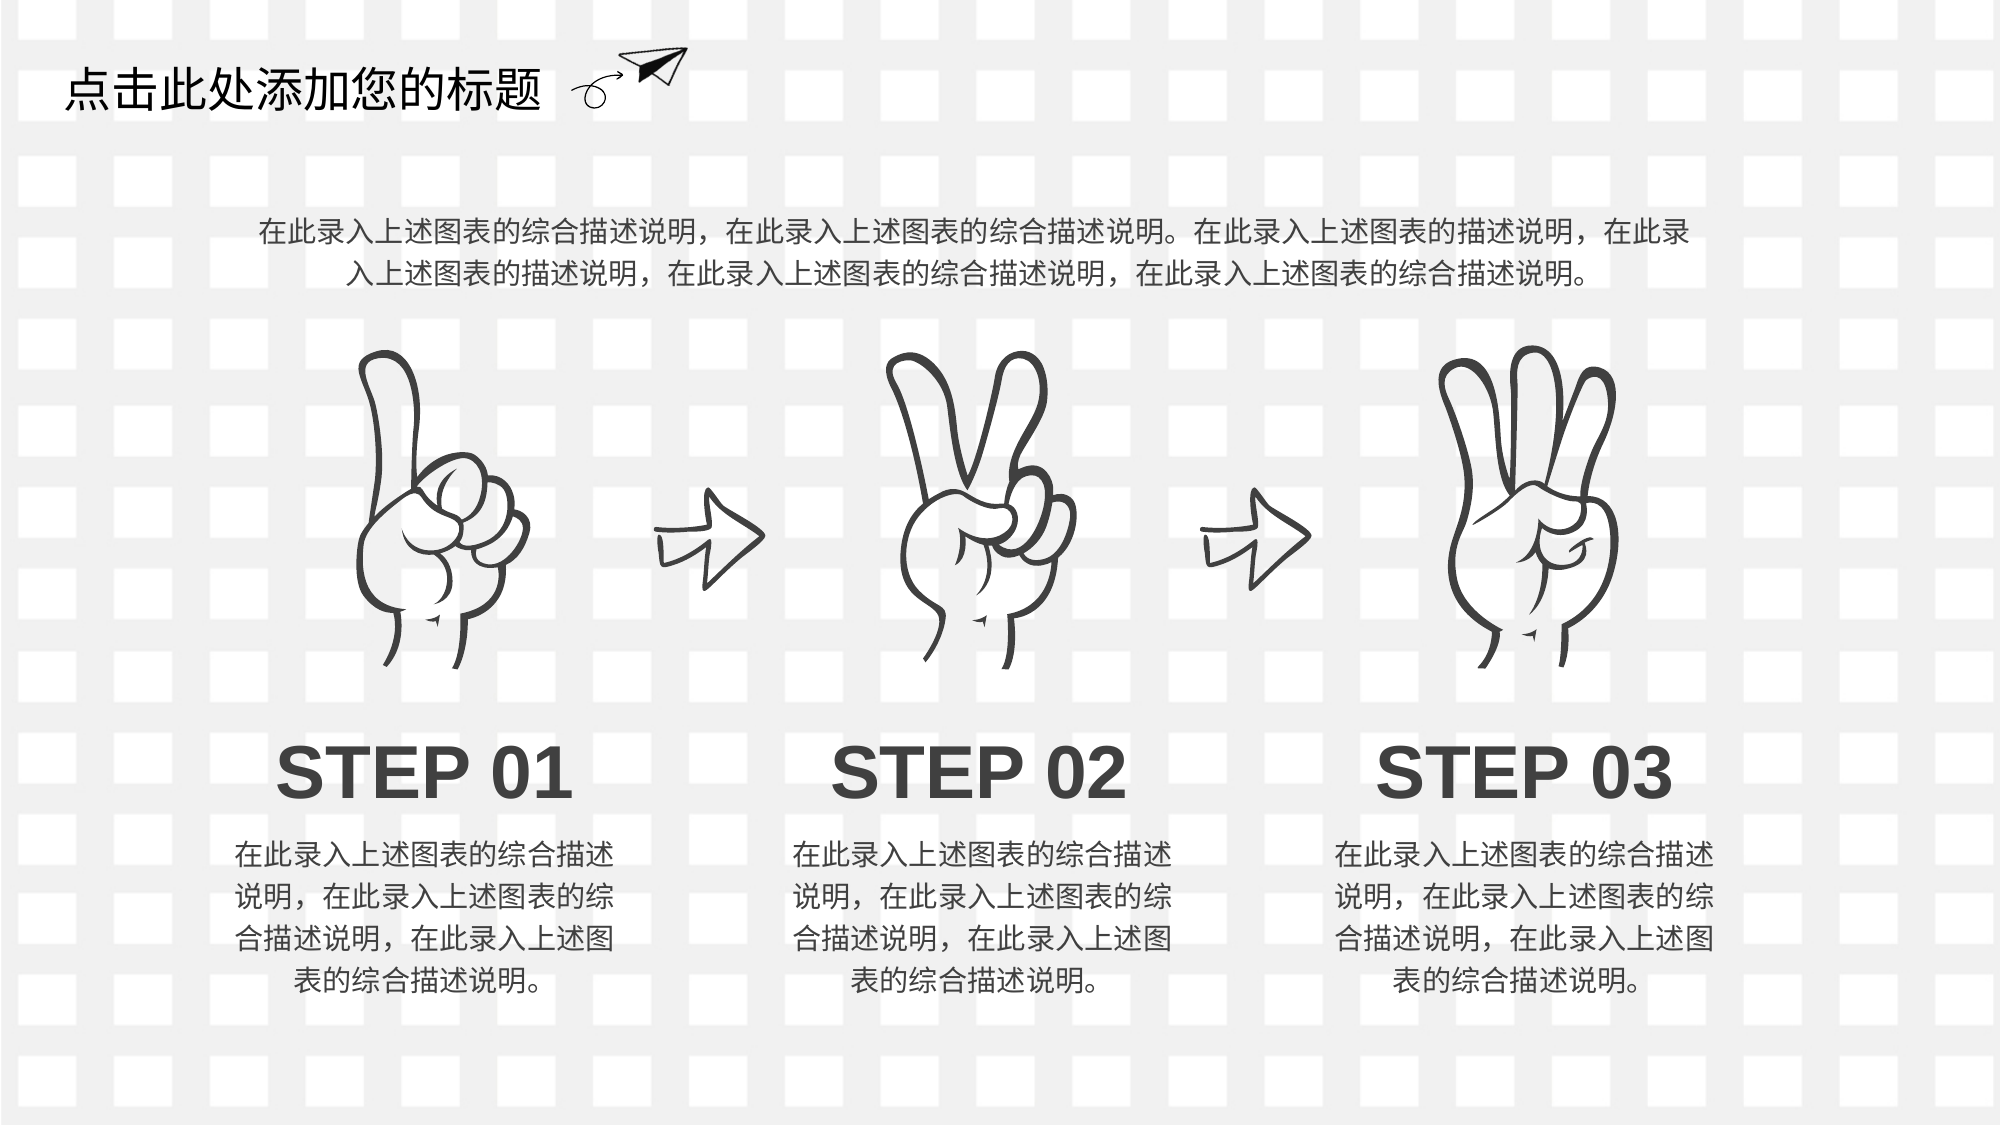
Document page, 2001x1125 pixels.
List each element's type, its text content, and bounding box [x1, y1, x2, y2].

text_box [653, 487, 766, 591]
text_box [881, 344, 1081, 670]
text_box [1199, 487, 1312, 591]
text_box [344, 341, 535, 670]
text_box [1428, 344, 1626, 669]
picture [0, 0, 2000, 1125]
text_box 在此录入上述图表的综合描述说明，在此录入上述图表的综合描述说明，在此录入上述图表的综合描述说明。 [1315, 821, 1734, 1005]
text_box 在此录入上述图表的综合描述说明，在此录入上述图表的综合描述说明。在此录入上述图表的描述说明，在此录入上述图表的描述说明，在此录入上述图表的综合描述说明，在此录入上述图表的综合描述说明。 [232, 199, 1718, 298]
text_box 在此录入上述图表的综合描述说明，在此录入上述图表的综合描述说明，在此录入上述图表的综合描述说明。 [216, 821, 634, 1005]
text_box 在此录入上述图表的综合描述说明，在此录入上述图表的综合描述说明，在此录入上述图表的综合描述说明。 [773, 821, 1192, 1005]
text_box STEP 01 [260, 715, 590, 821]
text_box 点击此处添加您的标题 [48, 52, 559, 125]
text_box STEP 03 [1360, 715, 1689, 821]
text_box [581, 43, 686, 109]
text_box STEP 02 [815, 715, 1144, 821]
